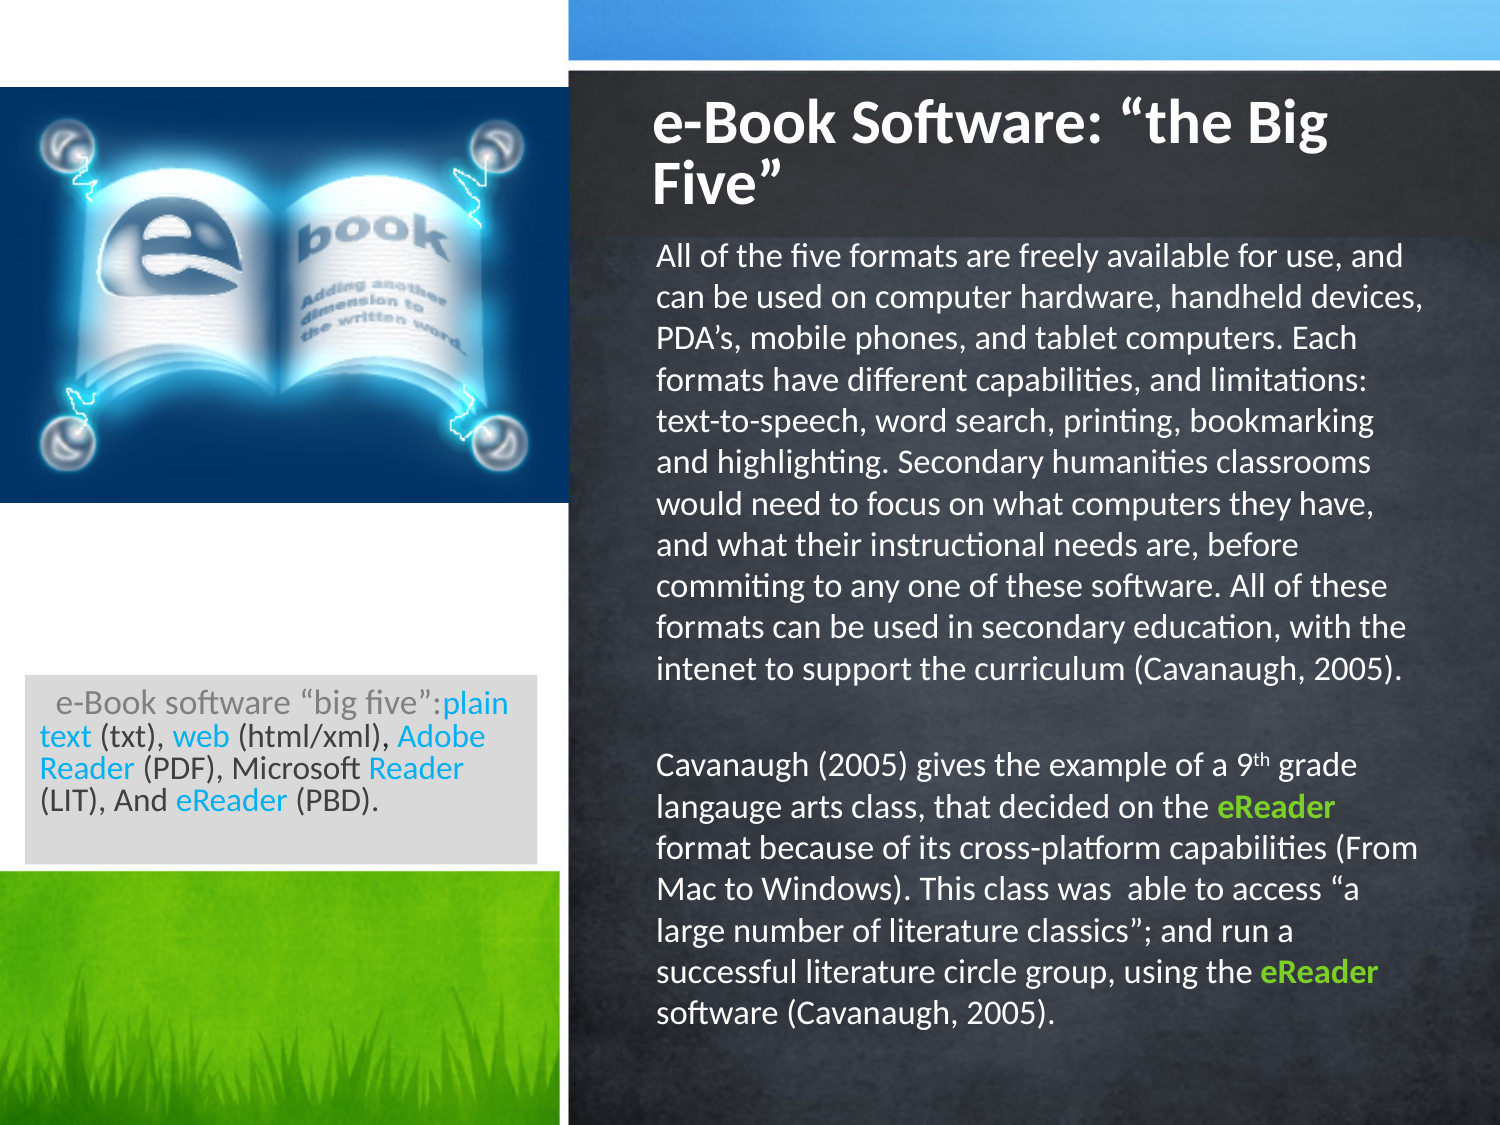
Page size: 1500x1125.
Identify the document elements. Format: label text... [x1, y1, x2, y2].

text_box [567, 71, 1500, 239]
picture [0, 0, 1500, 1125]
text_box e-Book software “big five”:plain text (txt), web (html/xml), Adobe Reader (PDF), Microsoft Reader (LIT), And eReader (PBD). [24, 674, 538, 865]
list All of the five formats are freely available for use, and can be used on computer hardware, handheld devices, PDA’s, mobile phones, and tablet computers. Each formats have different capabilities, and limitations: text-to-speech, word search, printing, bookmarking and highlighting. Secondary humanities classrooms would need to focus on what computers they have, and what their instructional needs are, before commiting to any one of these software. All of these formats can be used in secondary education, with the intenet to support the curriculum (Cavanaugh, 2005). Cavanaugh (2005) gives the example of a 9th grade langauge arts class, that decided on the eReader format because of its cross-platform capabilities (From Mac to Windows). This class was able to access “a large number of literature classics”; and run a successful literature circle group, using the eReader software (Cavanaugh, 2005). [640, 239, 1450, 1088]
text_box e-Book Software: “the Big Five” [637, 87, 1450, 225]
